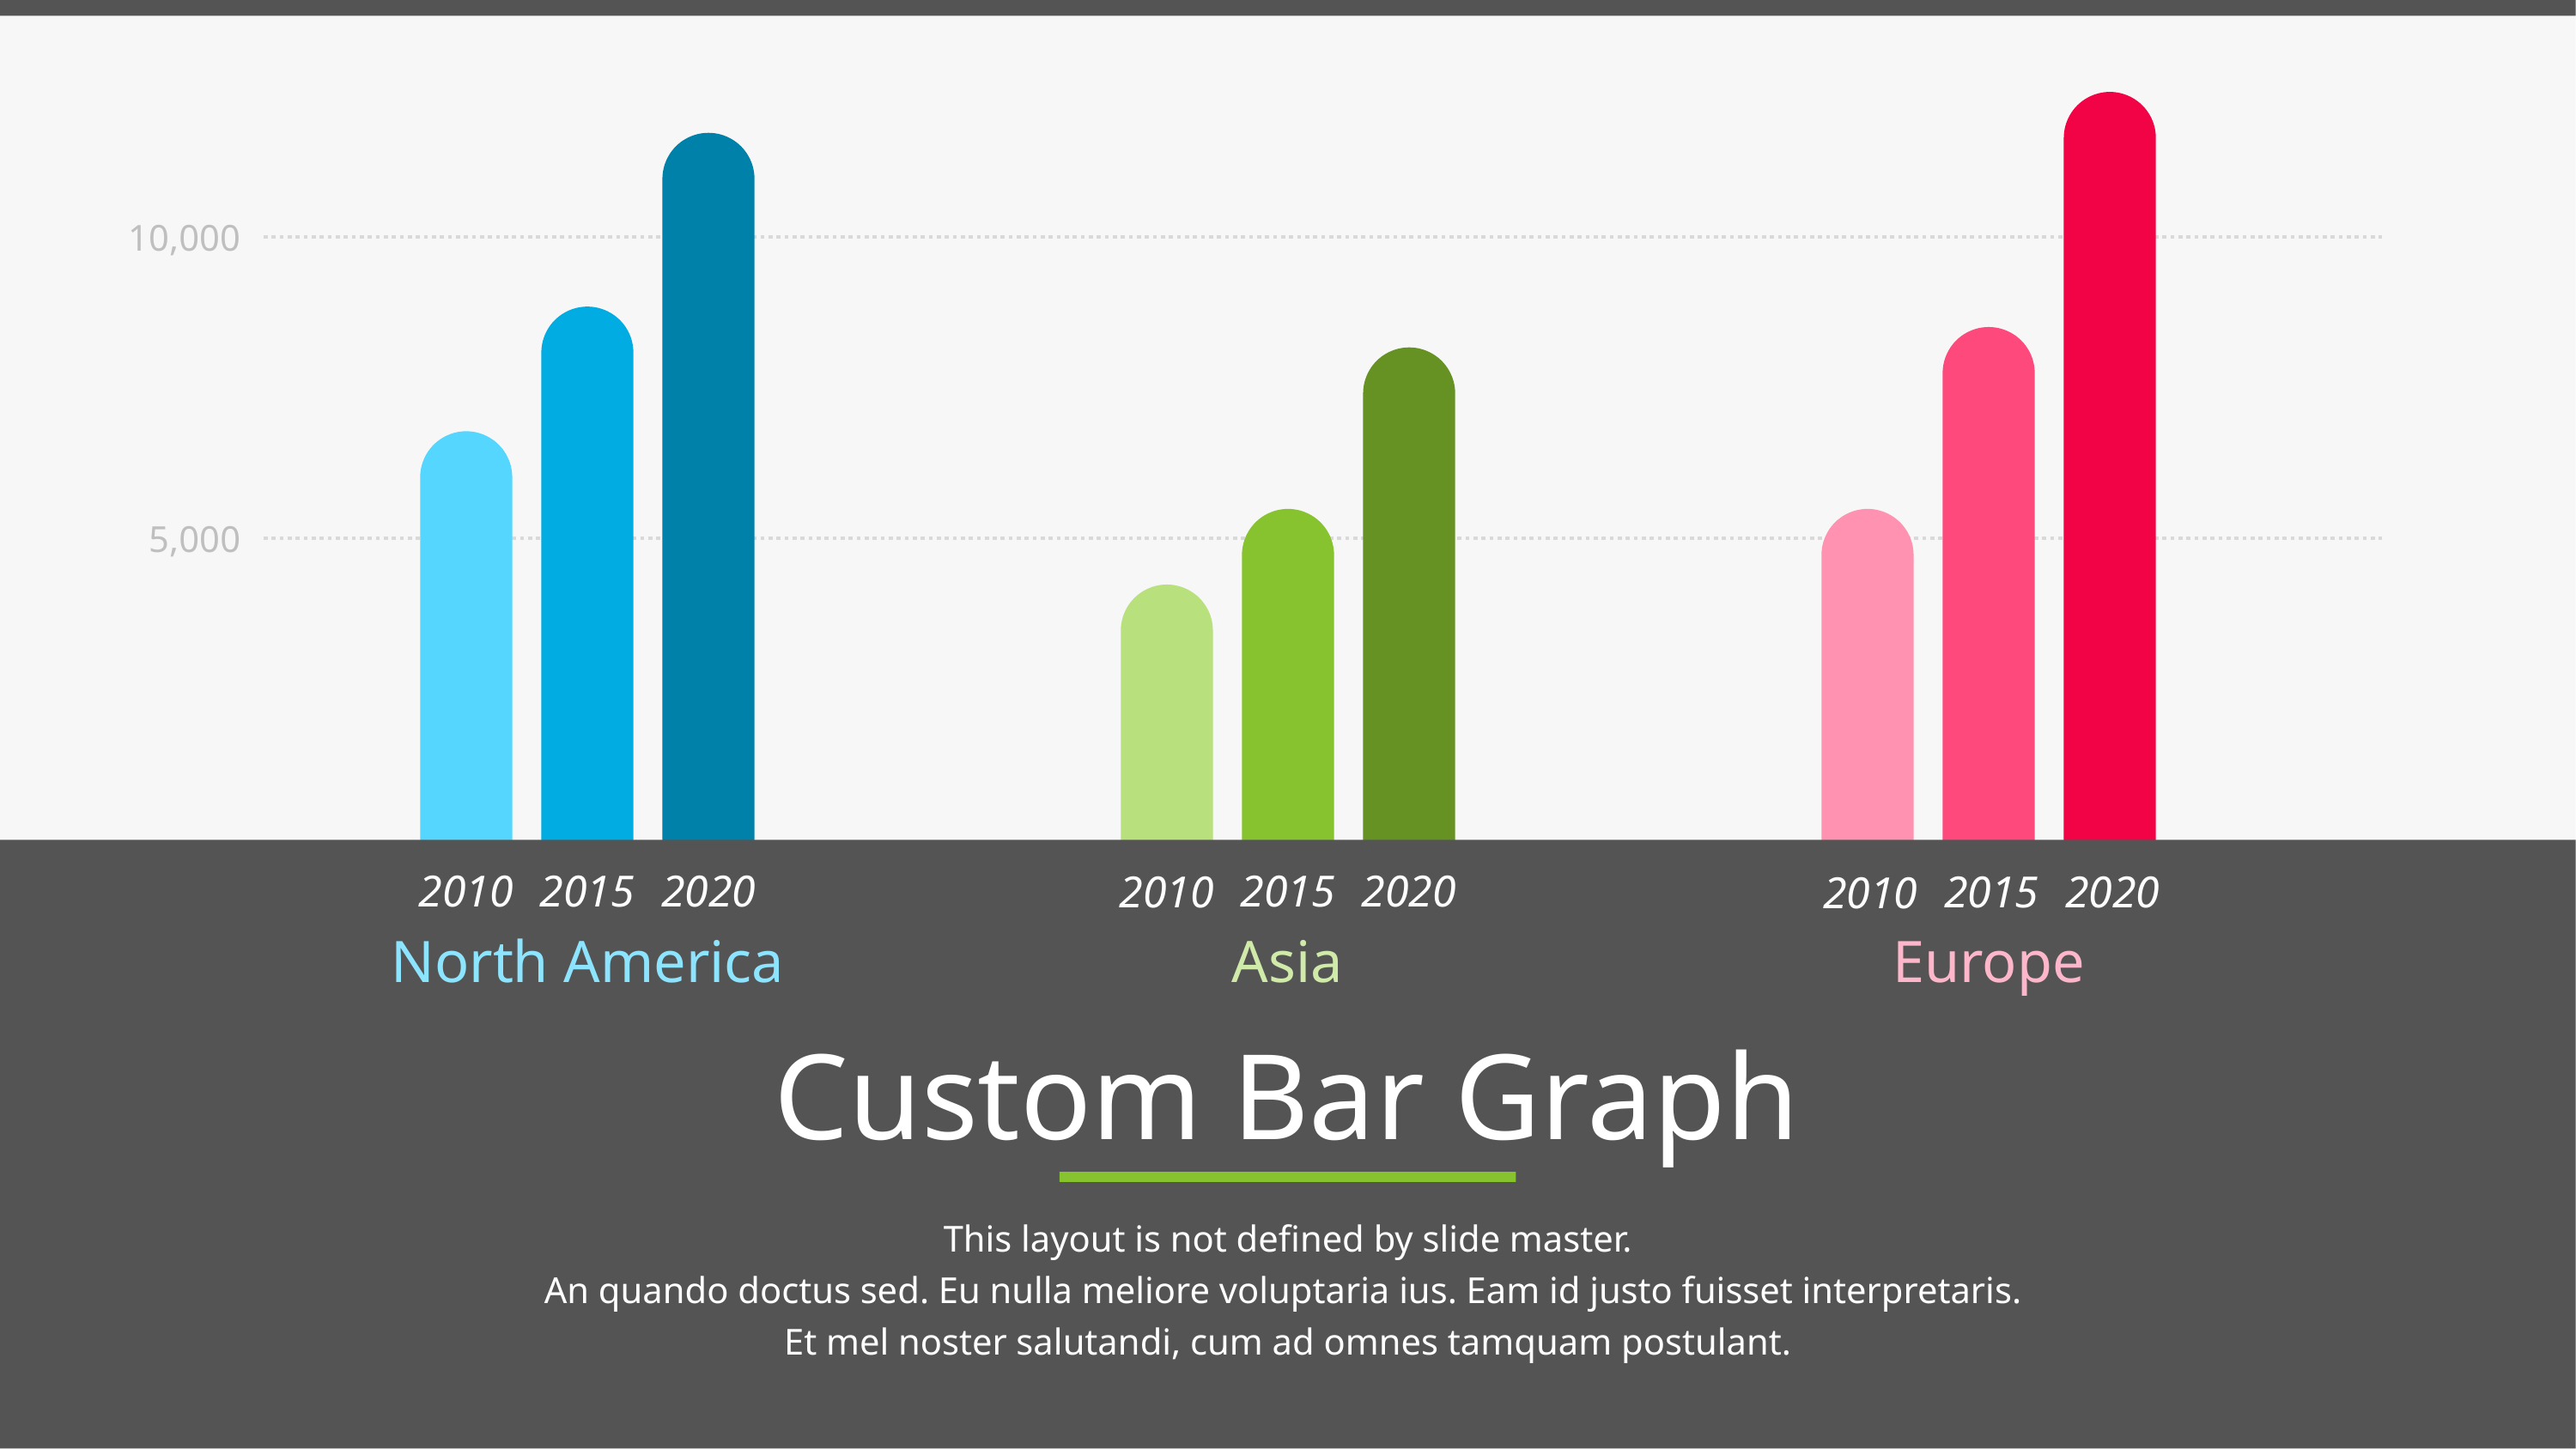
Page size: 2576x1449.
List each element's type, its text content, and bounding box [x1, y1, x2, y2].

text_box 2010 [406, 858, 526, 919]
text_box [1243, 506, 1333, 537]
text_box [2062, 247, 2158, 537]
text_box [1941, 549, 2037, 840]
text_box 2020 [648, 857, 769, 919]
text_box 2020 [2052, 858, 2173, 923]
text_box 2015 [1931, 858, 2052, 919]
text_box [1058, 1170, 1518, 1184]
text_box 5,000 [136, 510, 254, 567]
text_box 2015 [527, 857, 647, 919]
text_box Custom Bar Graph [101, 979, 2472, 1170]
text_box 2015 [1227, 858, 1348, 919]
text_box [2062, 89, 2158, 236]
text_box 10,000 [115, 209, 254, 265]
text_box [418, 549, 514, 840]
text_box Asia [1218, 919, 1357, 979]
text_box 2010 [1106, 858, 1227, 923]
text_box [660, 130, 756, 236]
text_box [539, 305, 635, 537]
text_box [2062, 549, 2158, 840]
text_box [539, 549, 635, 840]
text_box 2020 [1348, 858, 1469, 923]
text_box 2010 [1810, 858, 1931, 924]
text_box [0, 838, 2576, 1449]
text_box [1240, 549, 1336, 840]
text_box [1361, 549, 1457, 840]
text_box [418, 429, 514, 537]
text_box North America [378, 919, 798, 979]
text_box [1361, 345, 1457, 537]
text_box [1119, 582, 1215, 840]
text_box [0, 0, 2576, 17]
text_box [1820, 549, 1916, 840]
text_box [1941, 324, 2037, 537]
text_box [660, 247, 756, 537]
text_box Europe [1880, 919, 2098, 979]
text_box This layout is not defined by slide master. An quando doctus sed. Eu nulla meliore voluptaria ius. Eam id justo fuisset interpretaris. Et mel noster salutandi, cum ad omnes tamquam postulant. [60, 1201, 2516, 1413]
text_box [1823, 506, 1912, 537]
text_box [660, 549, 756, 840]
